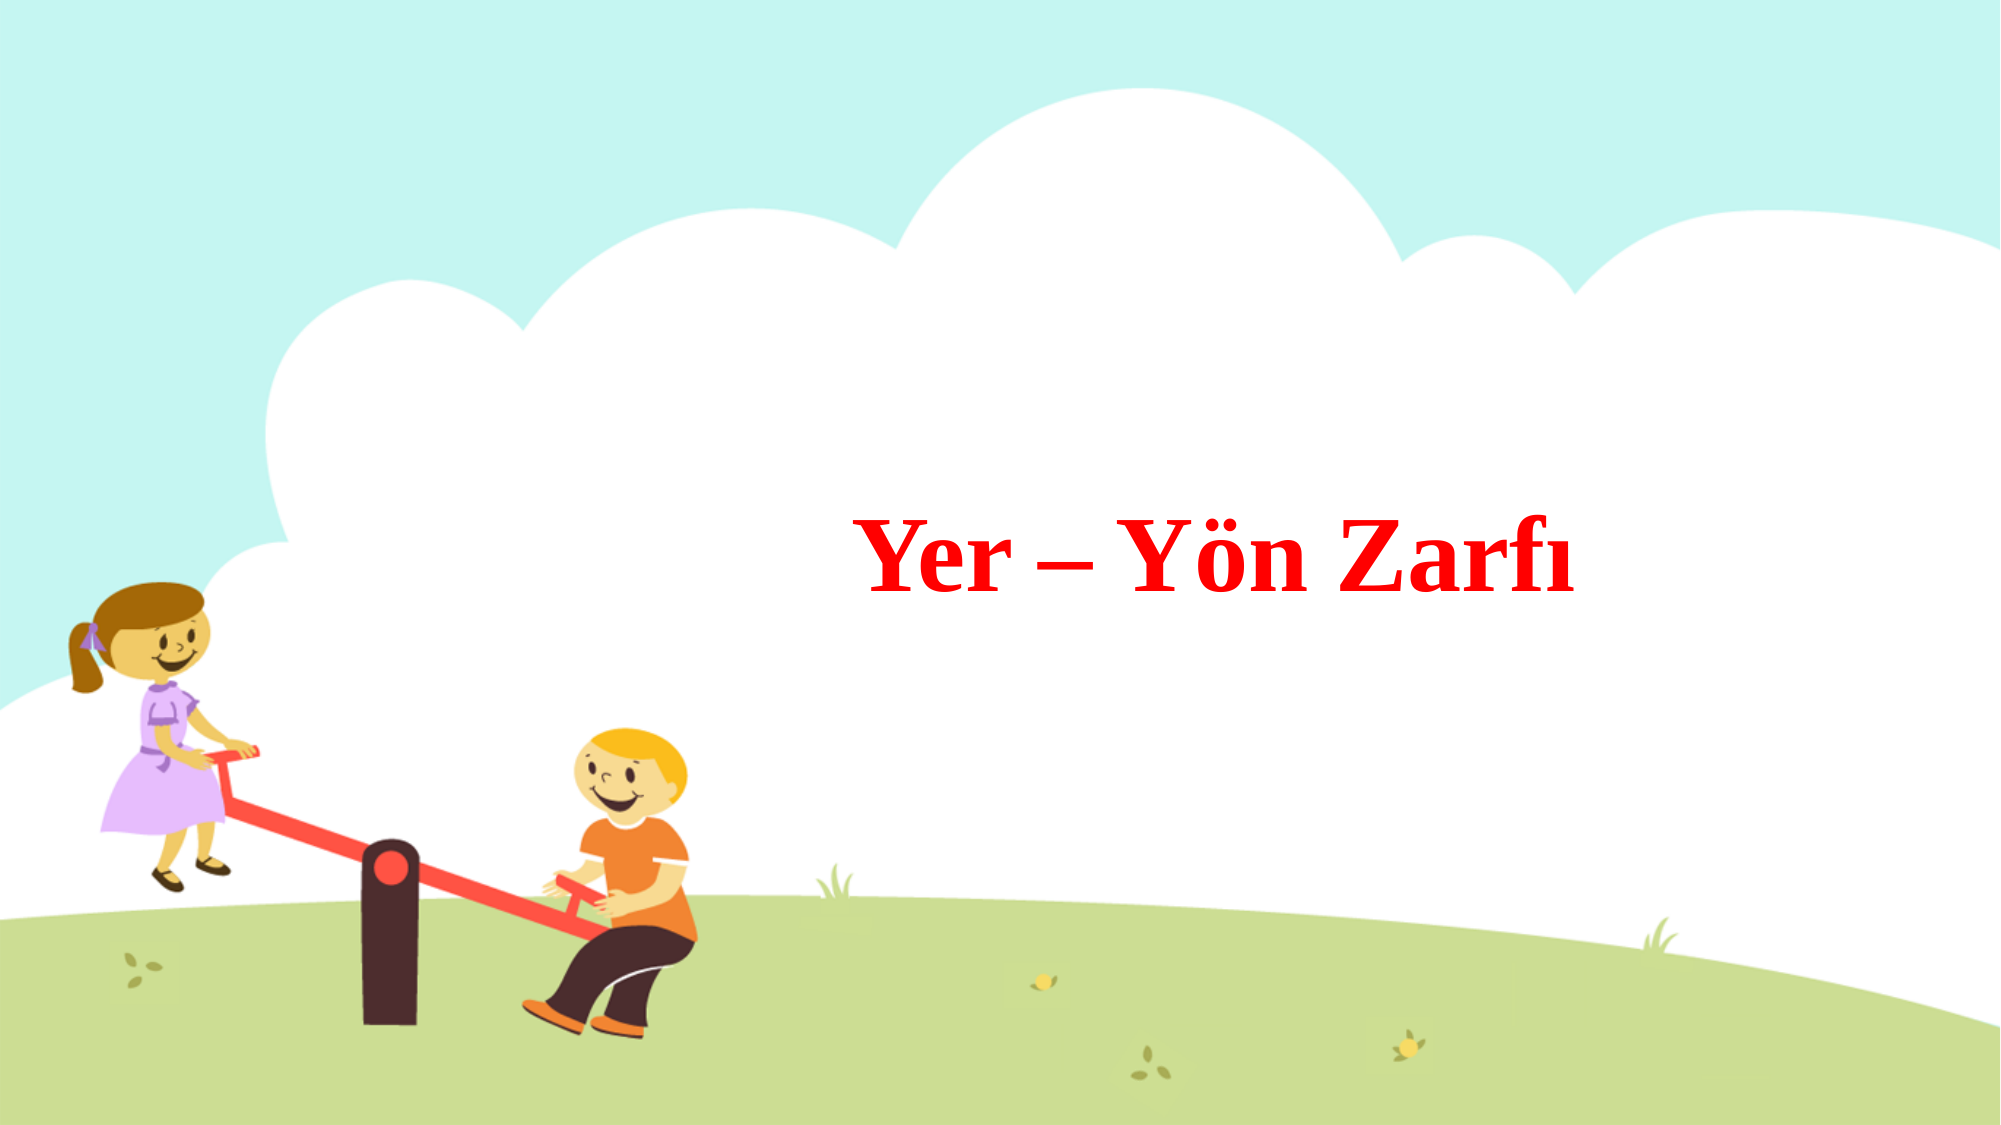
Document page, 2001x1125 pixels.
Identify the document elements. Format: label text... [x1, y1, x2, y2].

title Yer – Yön Zarfı [836, 214, 1887, 623]
picture [0, 0, 2001, 1125]
